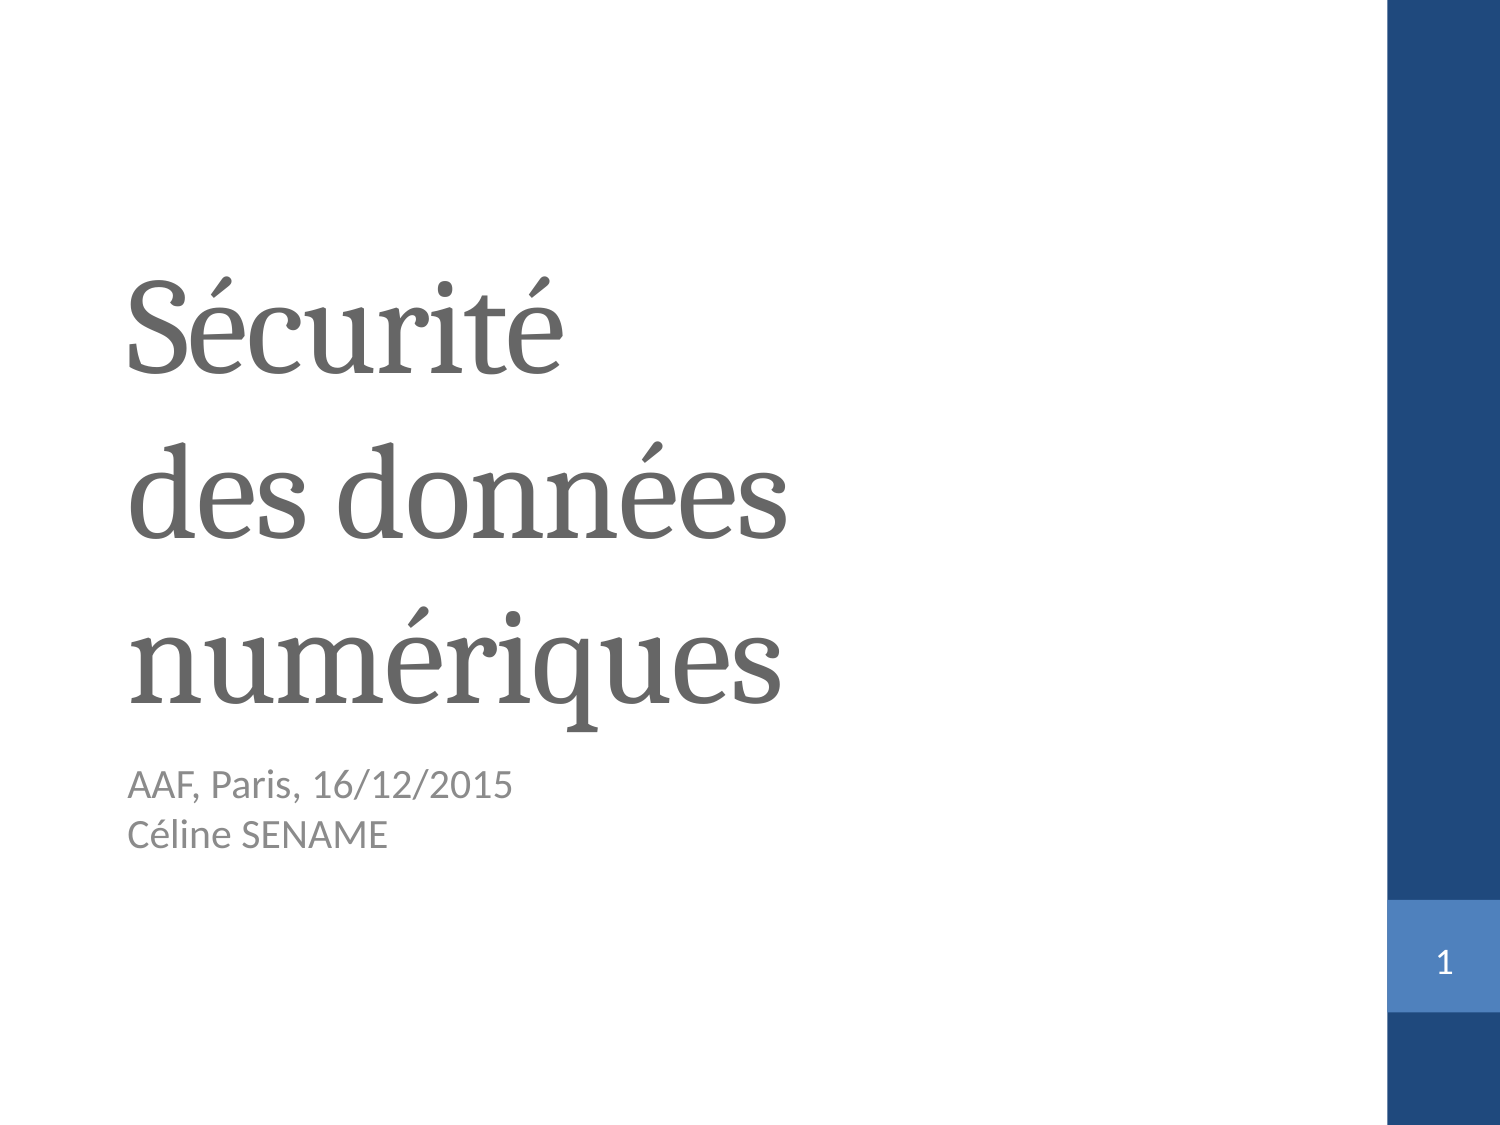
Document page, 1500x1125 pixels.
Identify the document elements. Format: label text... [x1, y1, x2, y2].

text_box AAF, Paris, 16/12/2015 Céline SENAME [112, 749, 1173, 925]
text_box <numéro> [1399, 926, 1490, 992]
text_box Sécurité des données numériques [112, 312, 1350, 738]
